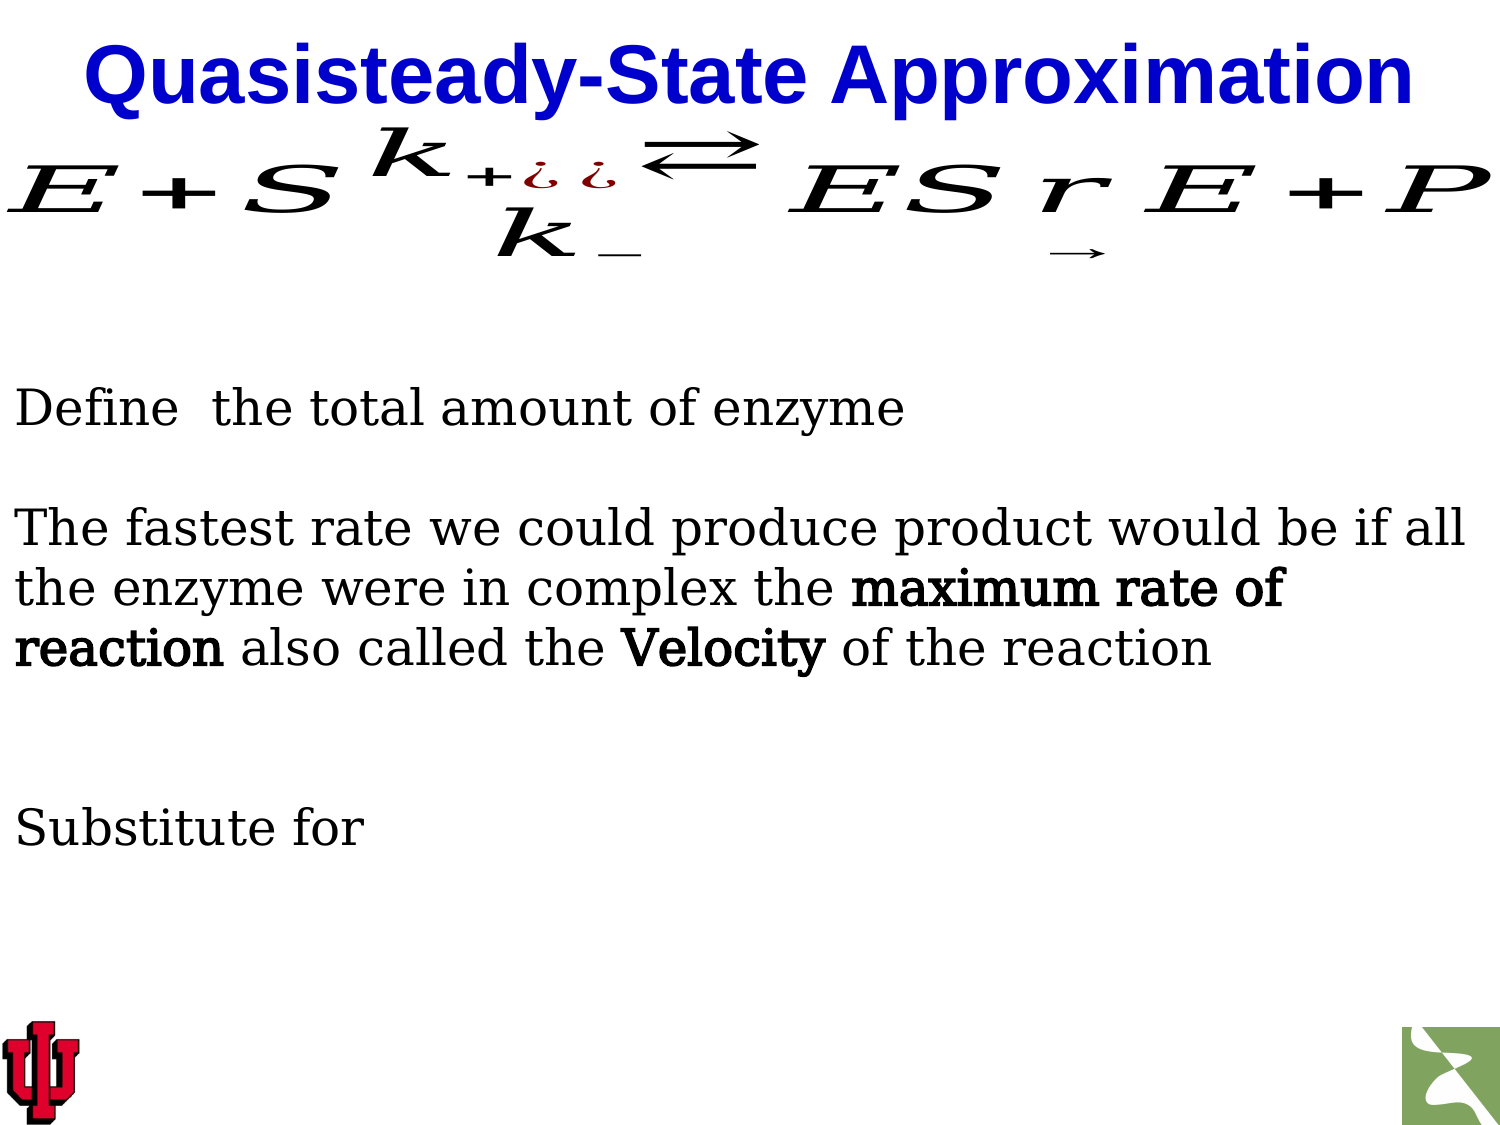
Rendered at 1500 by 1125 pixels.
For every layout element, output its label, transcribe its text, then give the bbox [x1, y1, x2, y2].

picture [0, 1020, 80, 1125]
text_box [0, 556, 1500, 663]
text_box [0, 112, 1500, 478]
picture [1402, 1027, 1500, 1125]
title Quasisteady-State Approximation [0, 2, 1500, 112]
